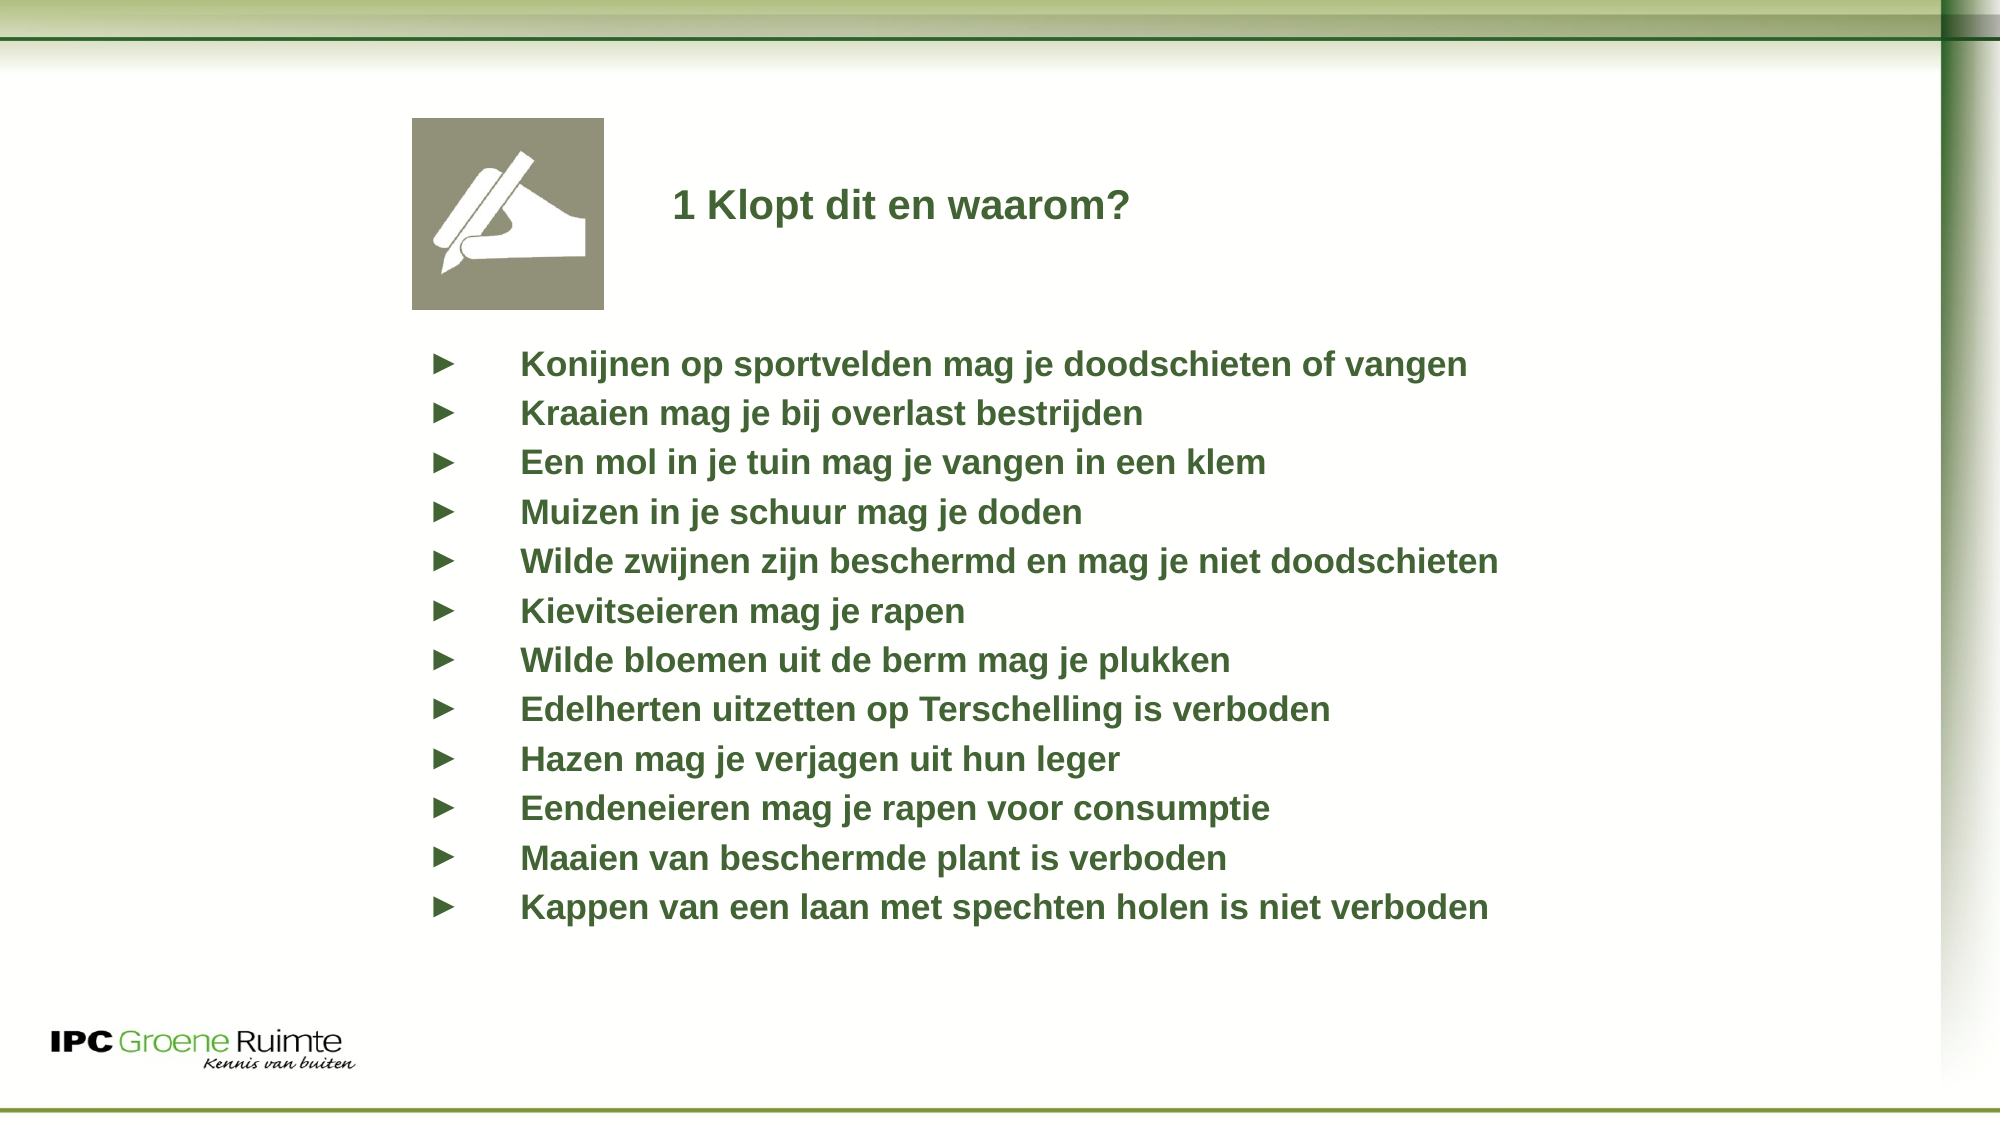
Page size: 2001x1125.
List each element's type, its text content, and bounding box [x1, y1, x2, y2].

list Konijnen op sportvelden mag je doodschieten of vangen Kraaien mag je bij overlast bestrijden Een mol in je tuin mag je vangen in een klem Muizen in je schuur mag je doden Wilde zwijnen zijn beschermd en mag je niet doodschieten Kievitseieren mag je rapen Wilde bloemen uit de berm mag je plukken Edelherten uitzetten op Terschelling is verboden Hazen mag je verjagen uit hun leger Eendeneieren mag je rapen voor consumptie Maaien van beschermde plant is verboden Kappen van een laan met spechten holen is niet verboden [412, 333, 1613, 909]
title 1 Klopt dit en waarom? [658, 124, 1876, 282]
picture [0, 0, 2000, 1125]
